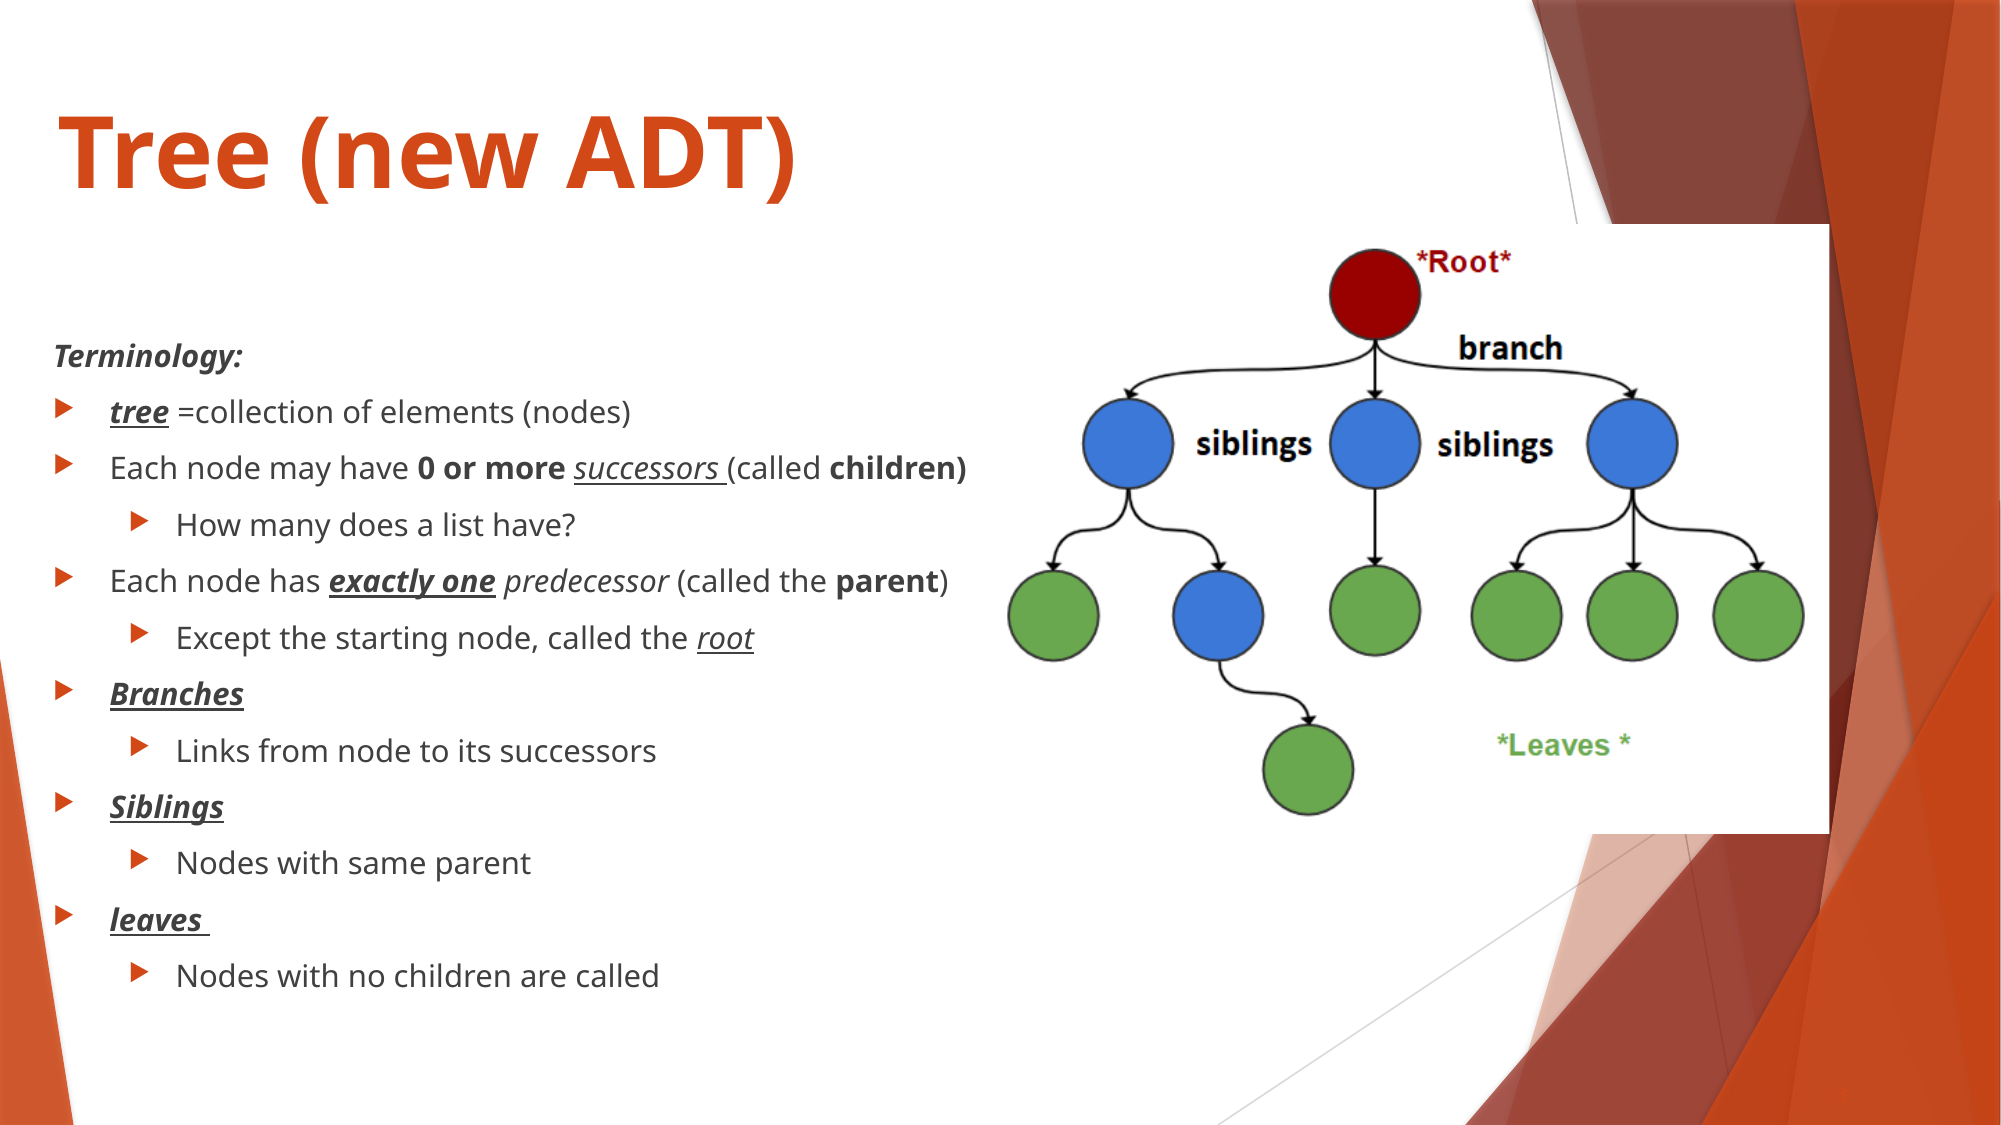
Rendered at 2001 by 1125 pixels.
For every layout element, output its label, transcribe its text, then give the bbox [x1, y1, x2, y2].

slide_number 3 [1412, 1065, 1863, 1125]
title Tree (new ADT) [42, 3, 1694, 217]
list Terminology: tree =collection of elements (nodes) Each node may have 0 or more successors (called children) How many does a list have? Each node has exactly one predecessor (called the parent) Except the starting node, called the root Branches Links from node to its successors Siblings Nodes with same parent leaves Nodes with no children are called [38, 314, 985, 1016]
picture [984, 223, 1830, 834]
